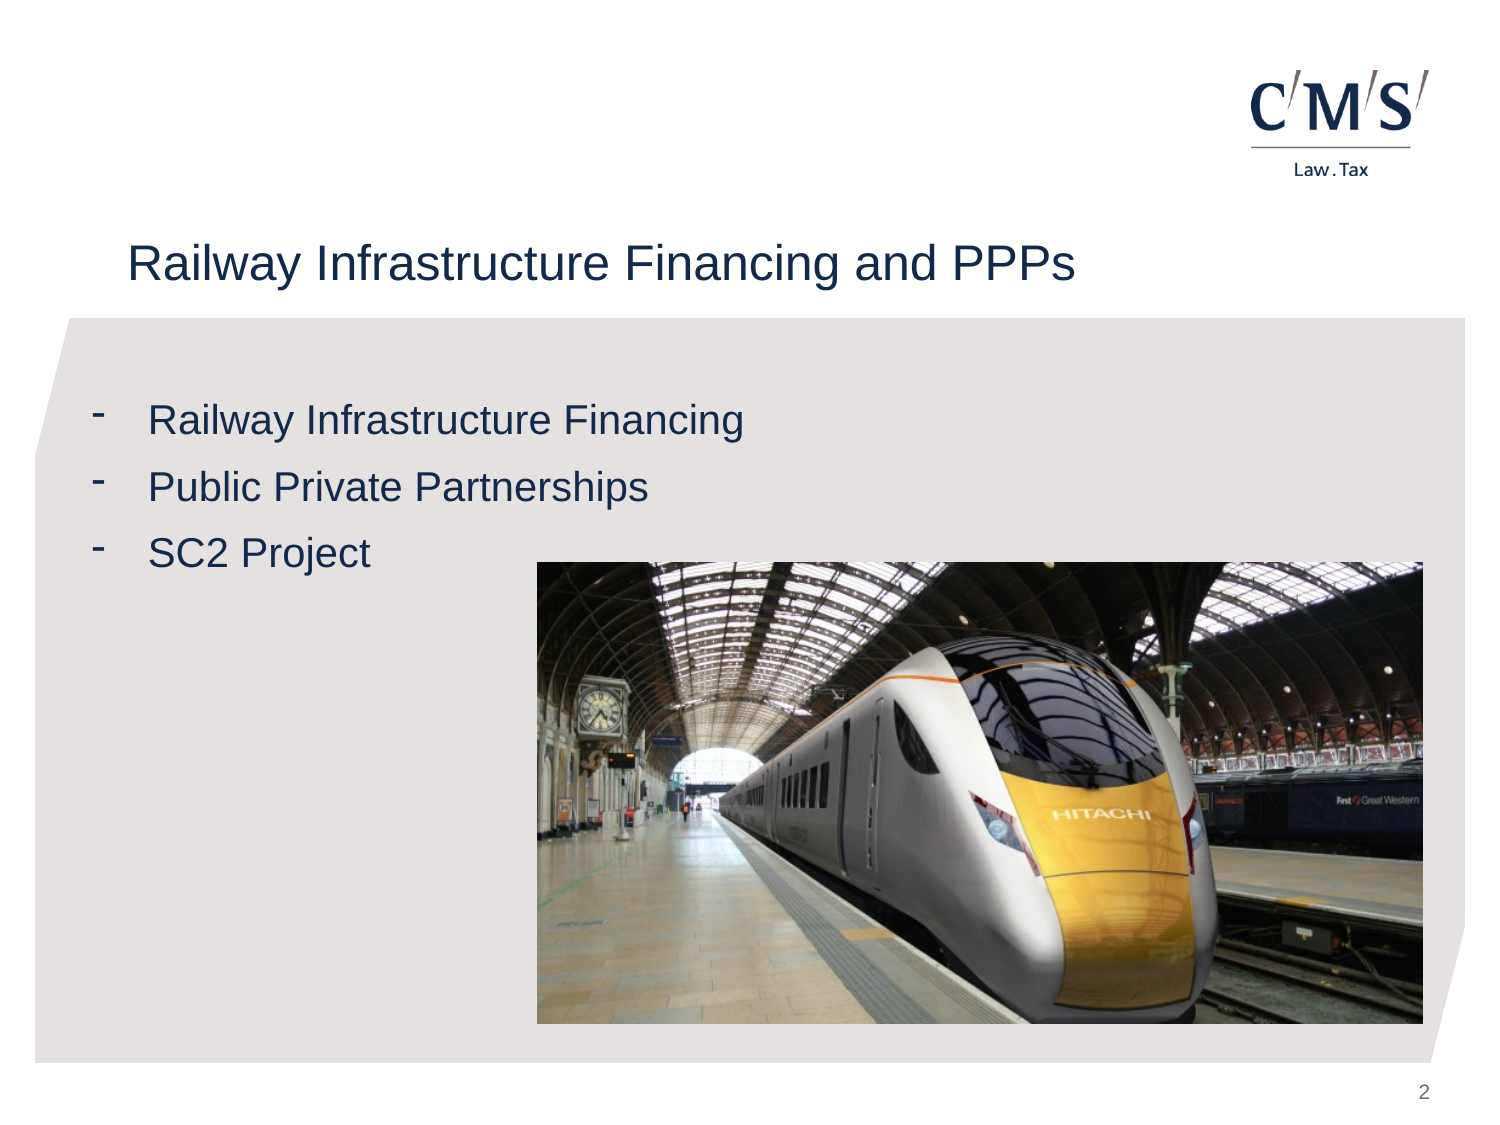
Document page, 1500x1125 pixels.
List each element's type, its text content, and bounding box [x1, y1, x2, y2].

picture [1251, 70, 1429, 176]
list Railway Infrastructure Financing Public Private Partnerships SC2 Project [76, 385, 1422, 1059]
slide_number 2 [1350, 1070, 1446, 1111]
list Railway Infrastructure Financing and PPPs [112, 172, 1205, 299]
picture [35, 318, 1465, 1063]
